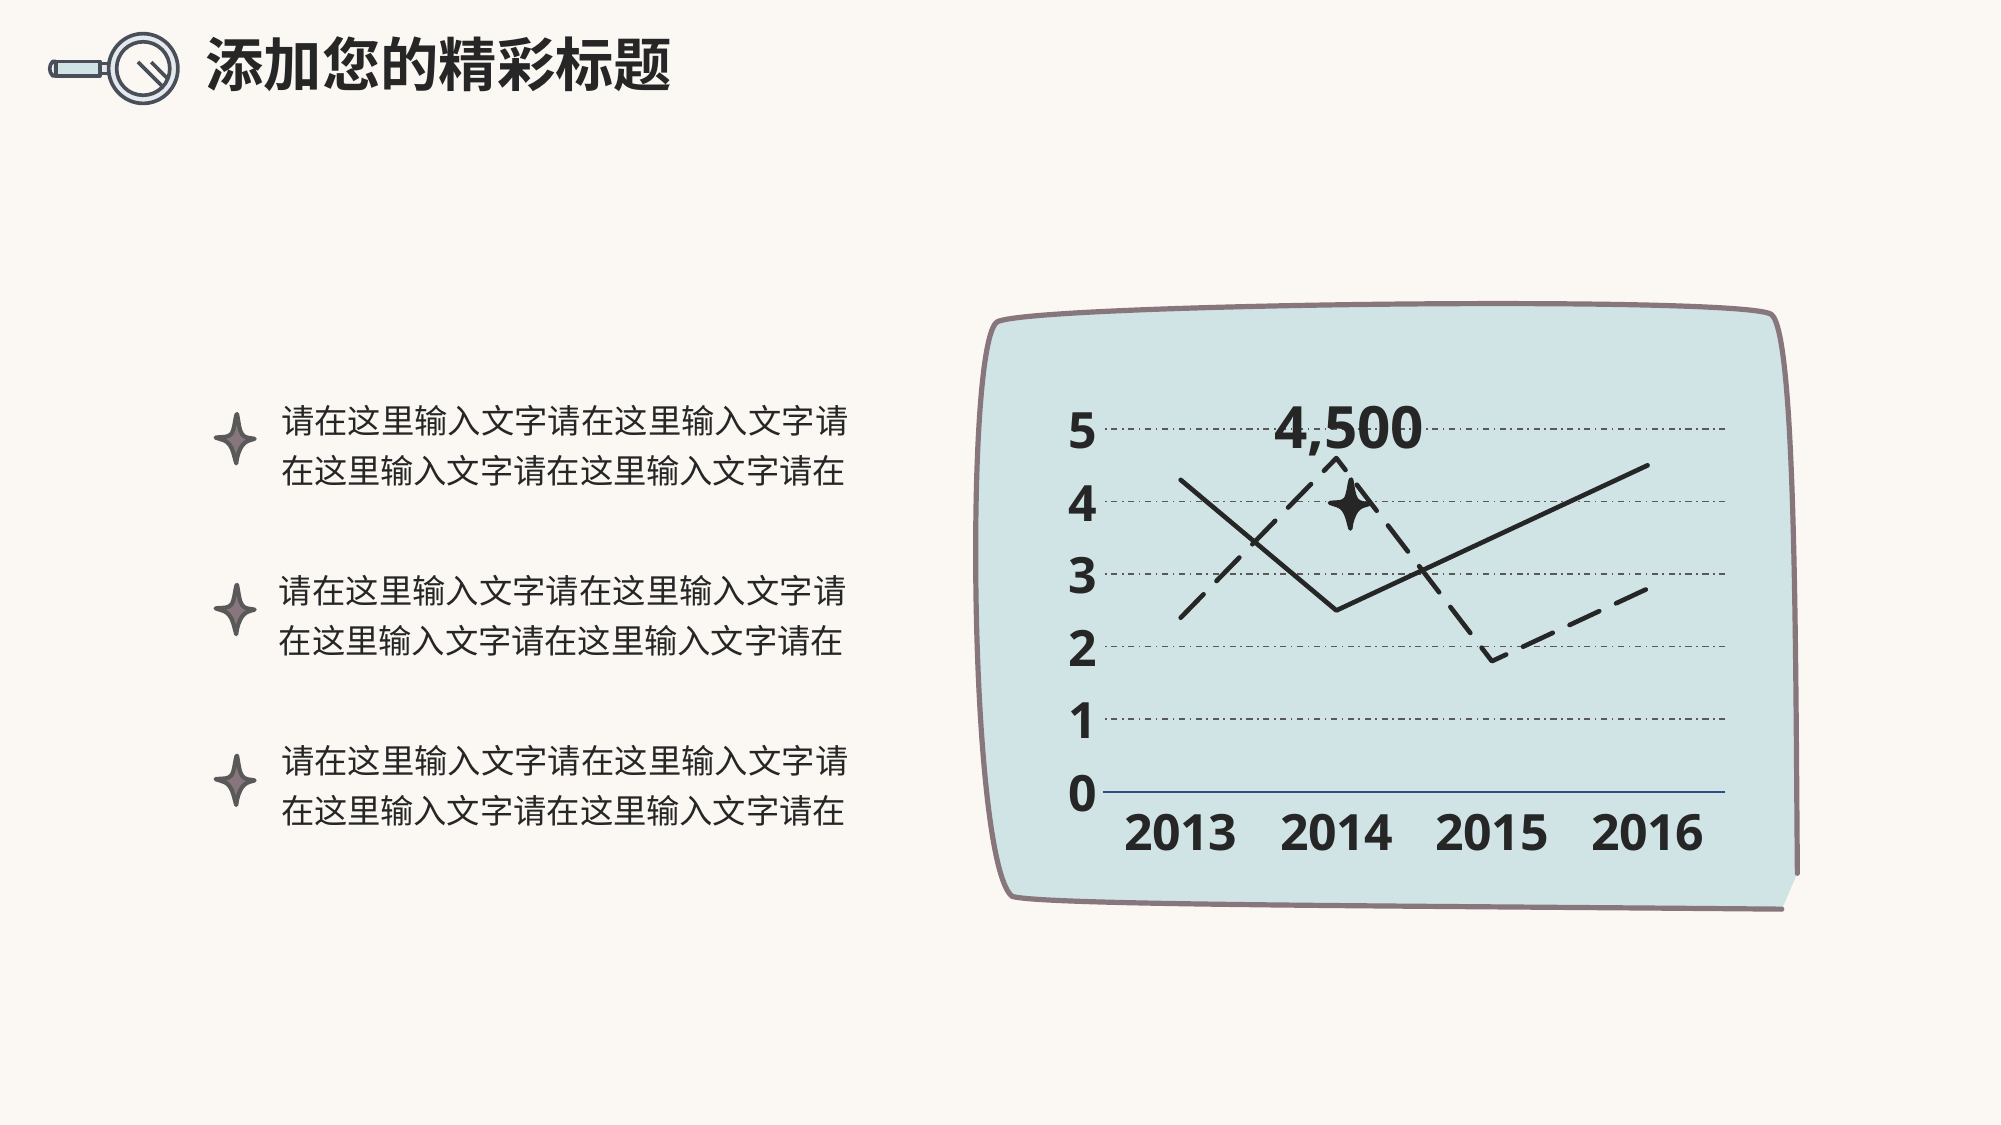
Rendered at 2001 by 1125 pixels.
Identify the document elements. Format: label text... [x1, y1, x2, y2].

text_box [974, 302, 1799, 911]
text_box 请在这里输入文字请在这里输入文字请在这里输入文字请在这里输入文字请在 [266, 722, 864, 838]
text_box 添加您的精彩标题 [191, 20, 693, 106]
text_box [214, 583, 256, 636]
text_box 请在这里输入文字请在这里输入文字请在这里输入文字请在这里输入文字请在 [266, 382, 864, 498]
text_box [214, 754, 256, 807]
text_box [214, 413, 256, 465]
chart [1055, 385, 1740, 875]
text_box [48, 30, 178, 104]
text_box 请在这里输入文字请在这里输入文字请在这里输入文字请在这里输入文字请在 [264, 552, 862, 668]
